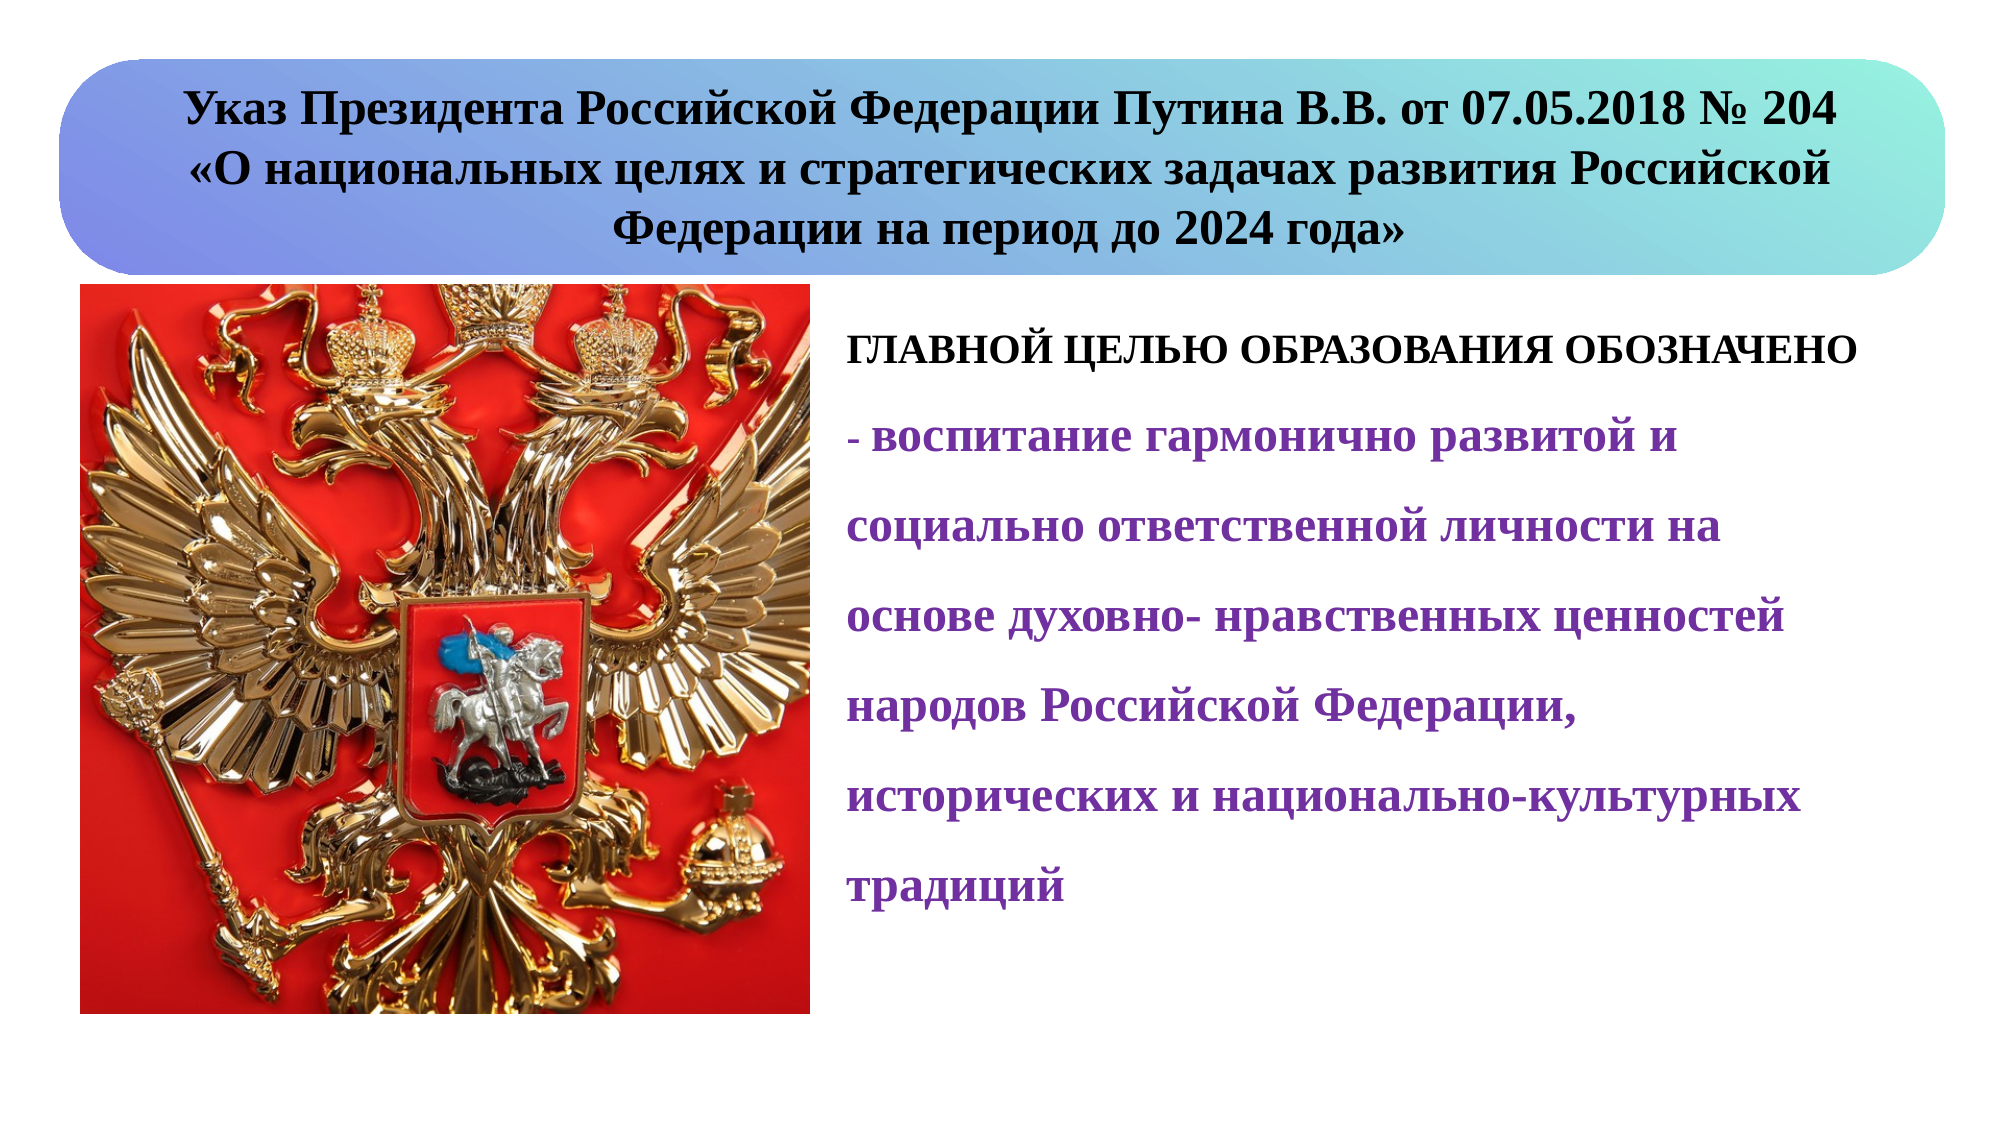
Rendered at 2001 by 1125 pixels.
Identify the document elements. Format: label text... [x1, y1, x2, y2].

text_box Указ Президента Российской Федерации Путина В.В. от 07.05.2018 № 204 «О национальных целях и стратегических задачах развития Российской Федерации на период до 2024 года» [145, 74, 1875, 255]
text_box ГЛАВНОЙ ЦЕЛЬЮ ОБРАЗОВАНИЯ ОБОЗНАЧЕНО - воспитание гармонично развитой и социально ответственной личности на основе духовно- нравственных ценностей народов Российской Федерации, исторических и национально-культурных традиций [831, 289, 1875, 965]
picture [79, 284, 810, 1014]
text_box [59, 59, 1945, 275]
